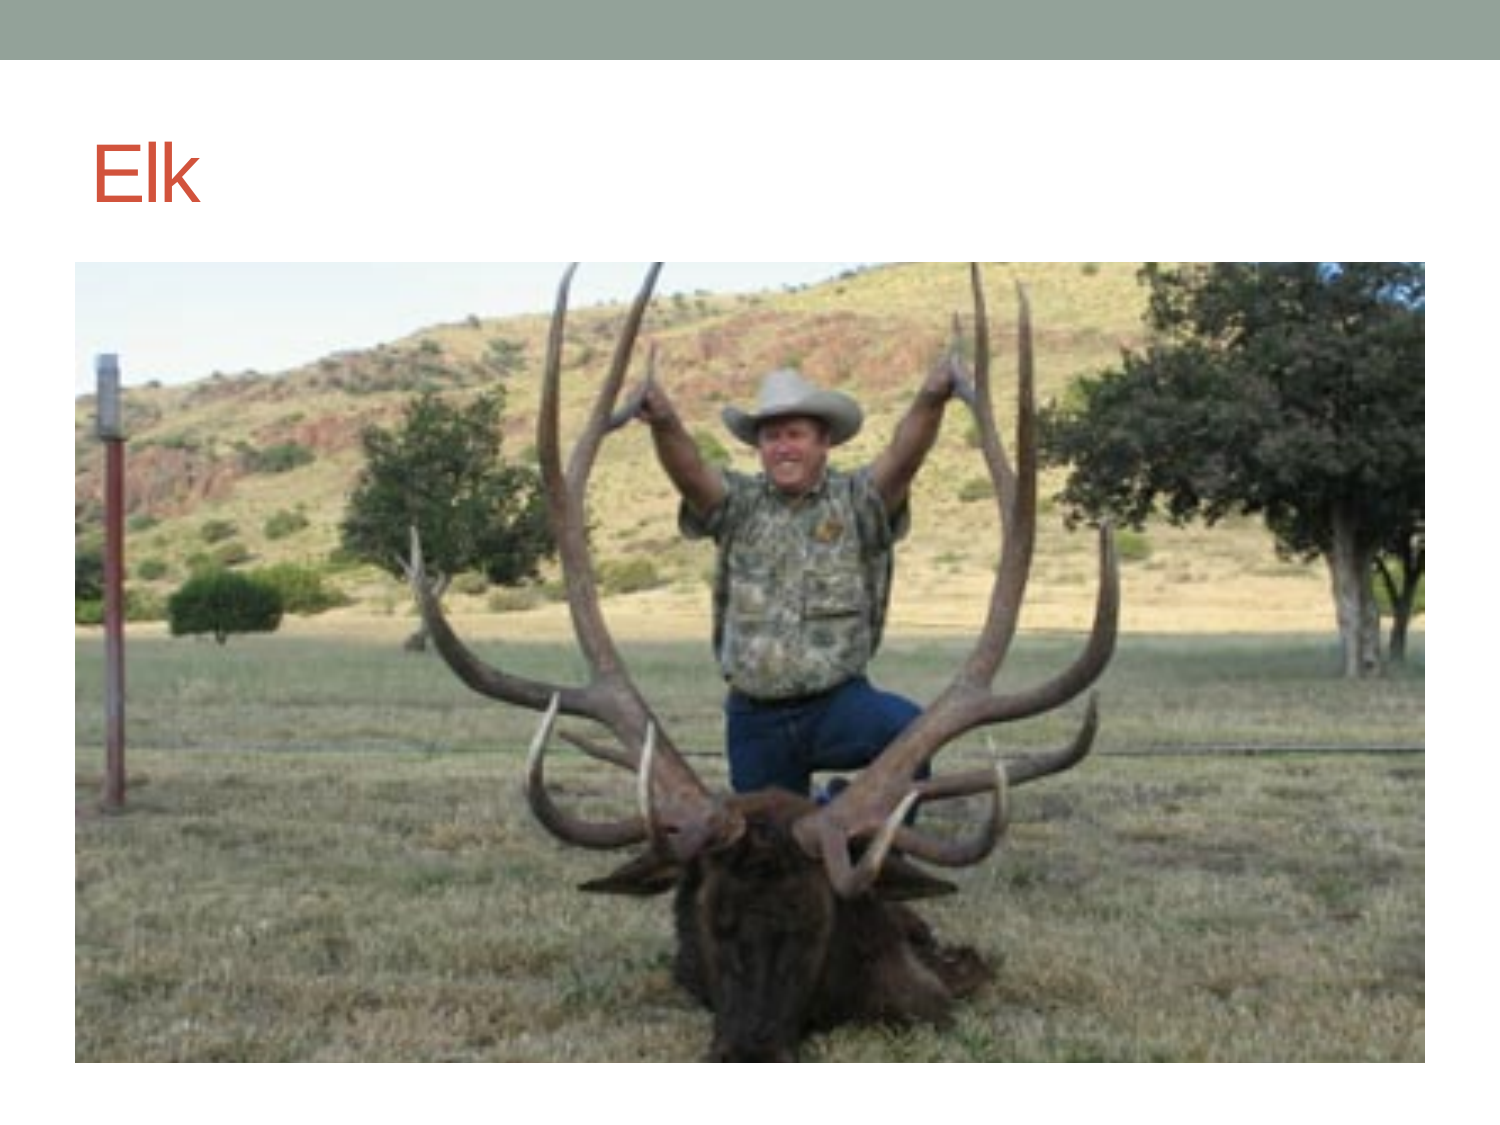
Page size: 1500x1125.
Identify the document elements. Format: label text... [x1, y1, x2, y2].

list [74, 262, 1426, 1063]
title Elk [75, 87, 1425, 250]
